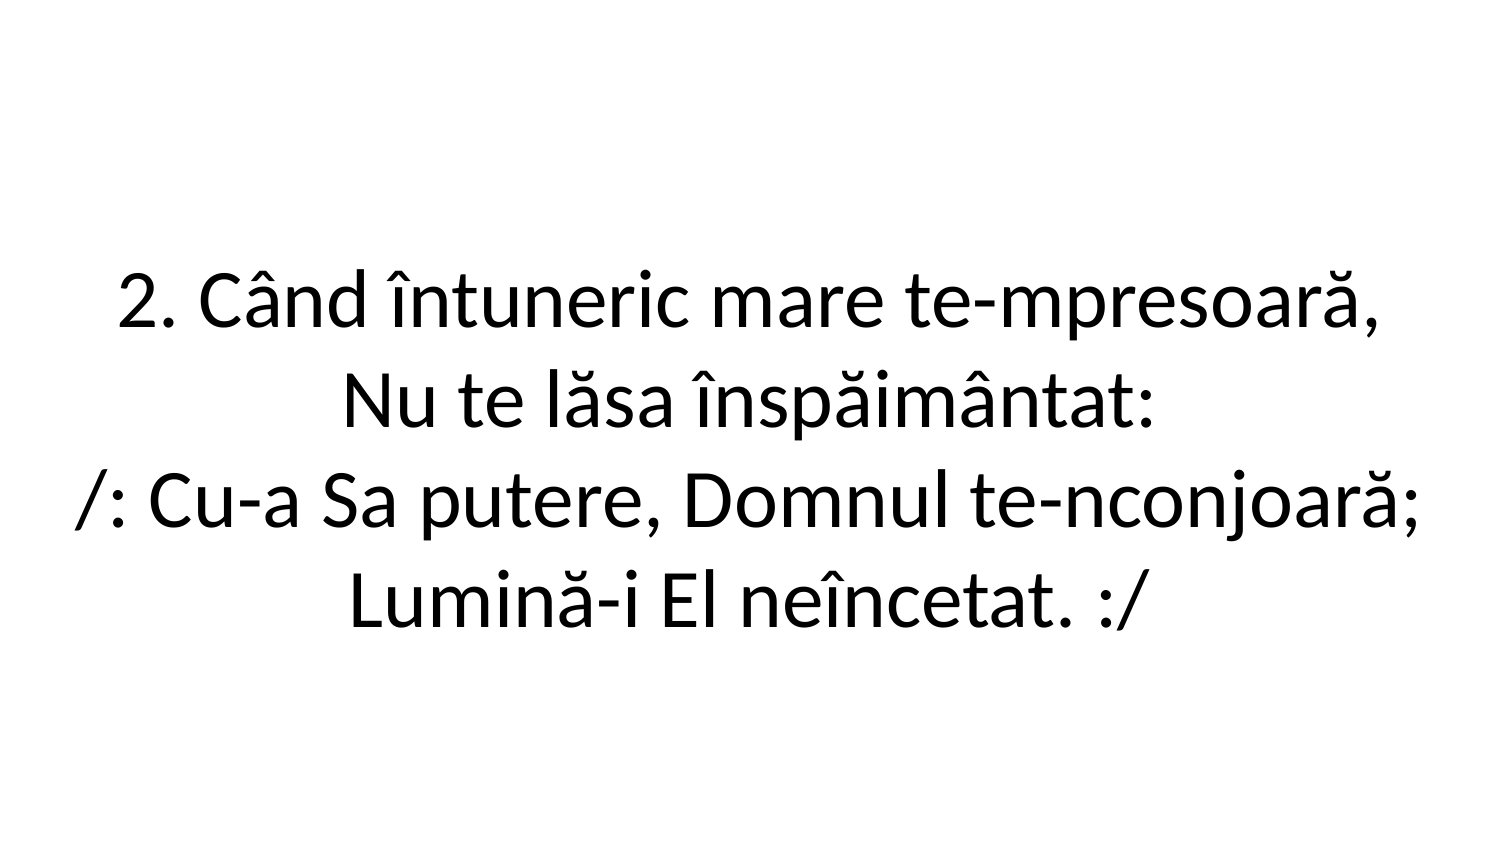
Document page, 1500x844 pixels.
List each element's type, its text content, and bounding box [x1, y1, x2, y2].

text_box 2. Când întuneric mare te-mpresoară, Nu te lăsa înspăimântat: /: Cu-a Sa putere, Domnul te-nconjoară; Lumină-i El neîncetat. :/ [61, 192, 1439, 652]
